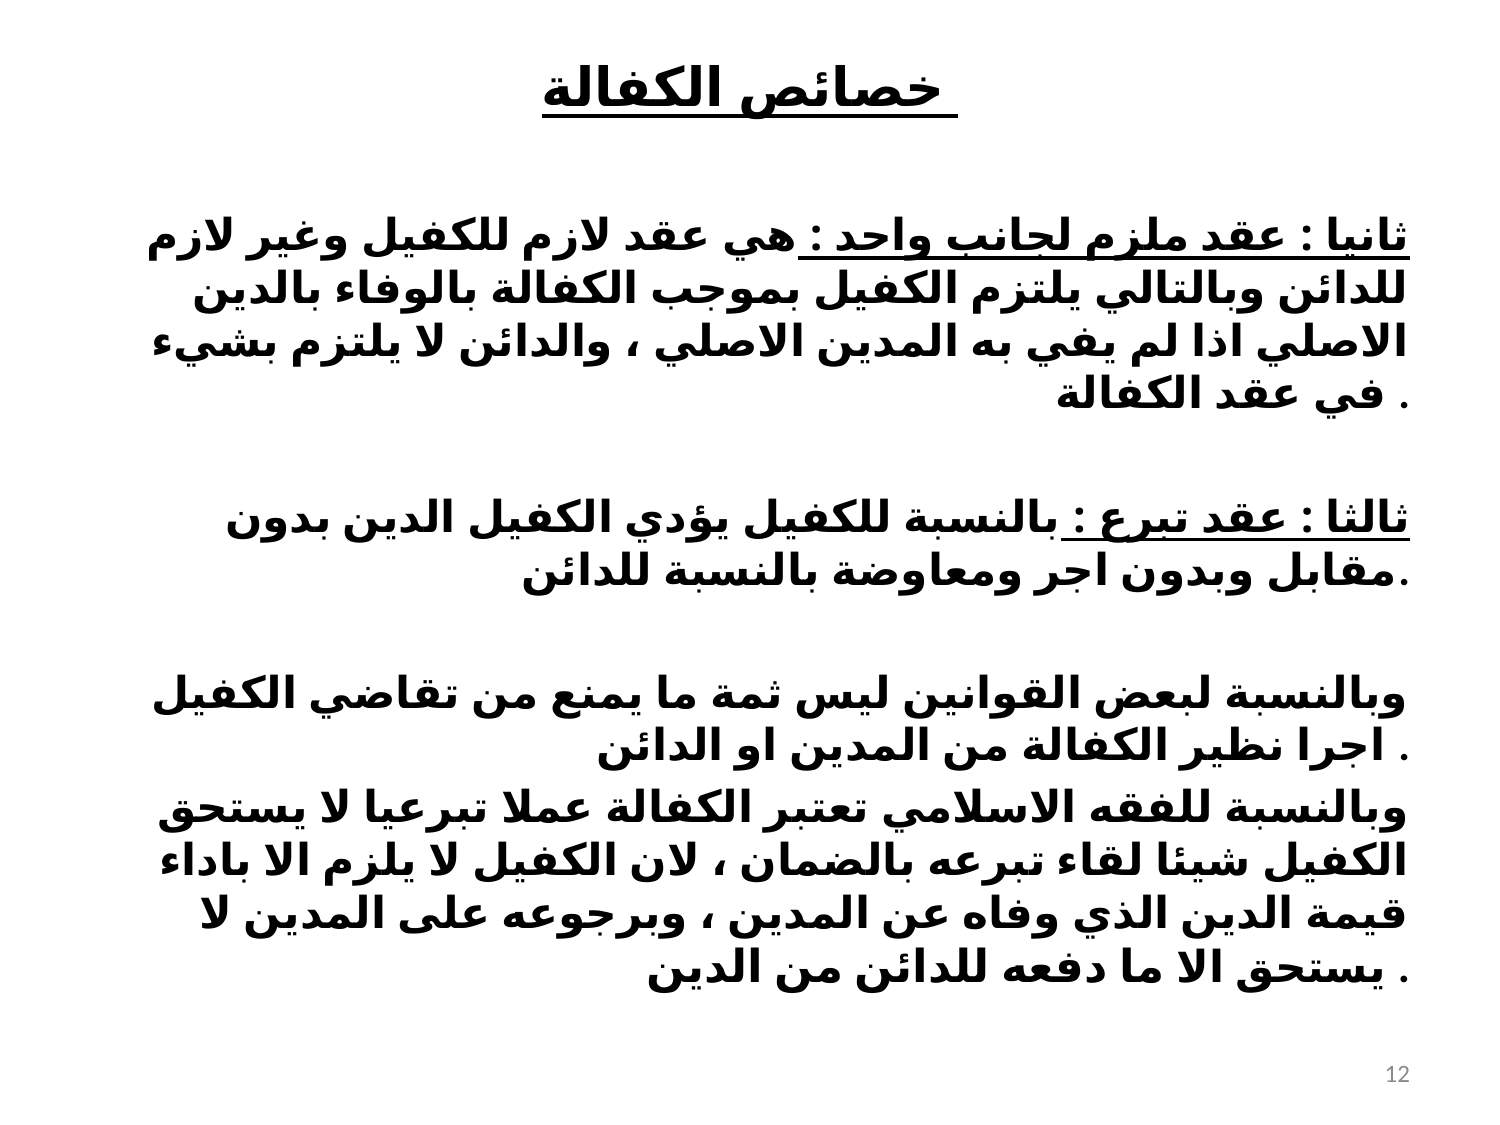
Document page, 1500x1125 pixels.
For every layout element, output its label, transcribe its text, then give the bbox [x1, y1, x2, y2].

title خصائص الكفالة [75, 45, 1425, 125]
list ثانيا : عقد ملزم لجانب واحد : هي عقد لازم للكفيل وغير لازم للدائن وبالتالي يلتزم الكفيل بموجب الكفالة بالوفاء بالدين الاصلي اذا لم يفي به المدين الاصلي ، والدائن لا يلتزم بشيء في عقد الكفالة . ثالثا : عقد تبرع : بالنسبة للكفيل يؤدي الكفيل الدين بدون مقابل وبدون اجر ومعاوضة بالنسبة للدائن. وبالنسبة لبعض القوانين ليس ثمة ما يمنع من تقاضي الكفيل اجرا نظير الكفالة من المدين او الدائن . وبالنسبة للفقه الاسلامي تعتبر الكفالة عملا تبرعيا لا يستحق الكفيل شيئا لقاء تبرعه بالضمان ، لان الكفيل لا يلزم الا باداء قيمة الدين الذي وفاه عن المدين ، وبرجوعه على المدين لا يستحق الا ما دفعه للدائن من الدين . [75, 137, 1425, 1005]
slide_number 12 [1074, 1042, 1425, 1103]
